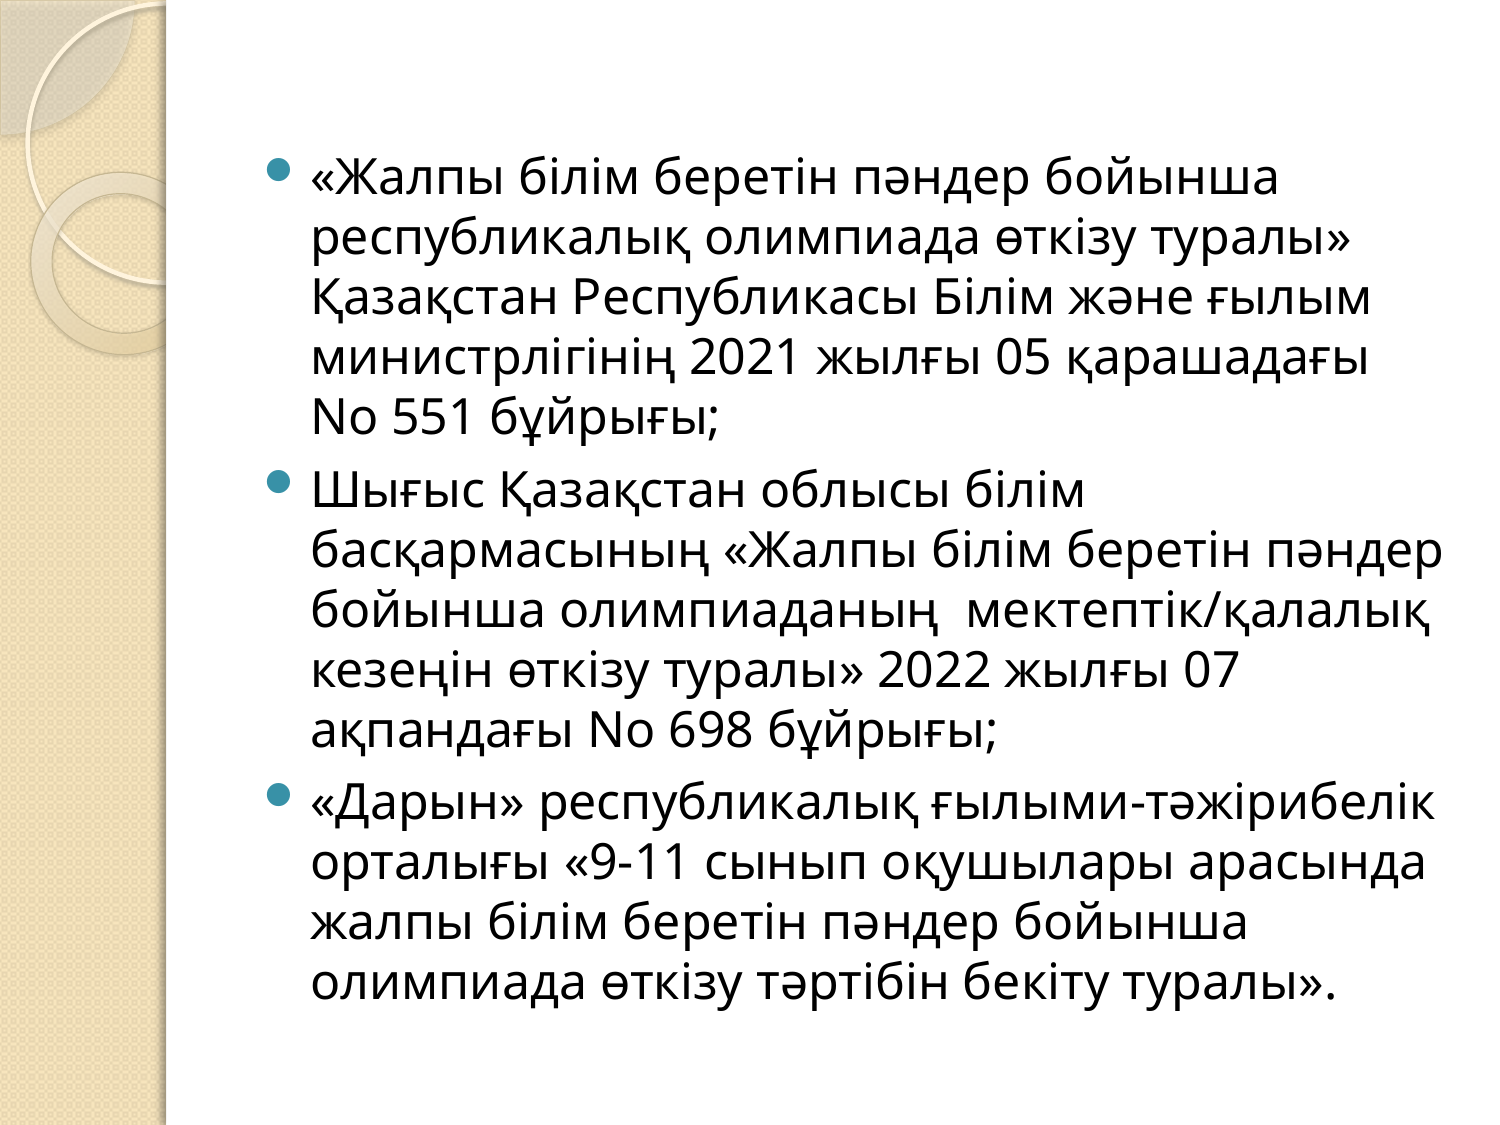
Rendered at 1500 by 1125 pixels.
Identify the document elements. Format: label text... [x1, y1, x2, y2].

list «Жалпы білім беретін пәндер бойынша республикалық олимпиада өткізу туралы» Қазақстан Республикасы Білім және ғылым министрлігінің 2021 жылғы 05 қарашадағы No 551 бұйрығы; Шығыс Қазақстан облысы білім басқармасының «Жалпы білім беретін пәндер бойынша олимпиаданың мектептік/қалалық кезеңін өткізу туралы» 2022 жылғы 07 ақпандағы No 698 бұйрығы; «Дарын» республикалық ғылыми-тәжірибелік орталығы «9-11 сынып оқушылары арасында жалпы білім беретін пәндер бойынша олимпиада өткізу тәртібін бекіту туралы». [235, 137, 1466, 1000]
